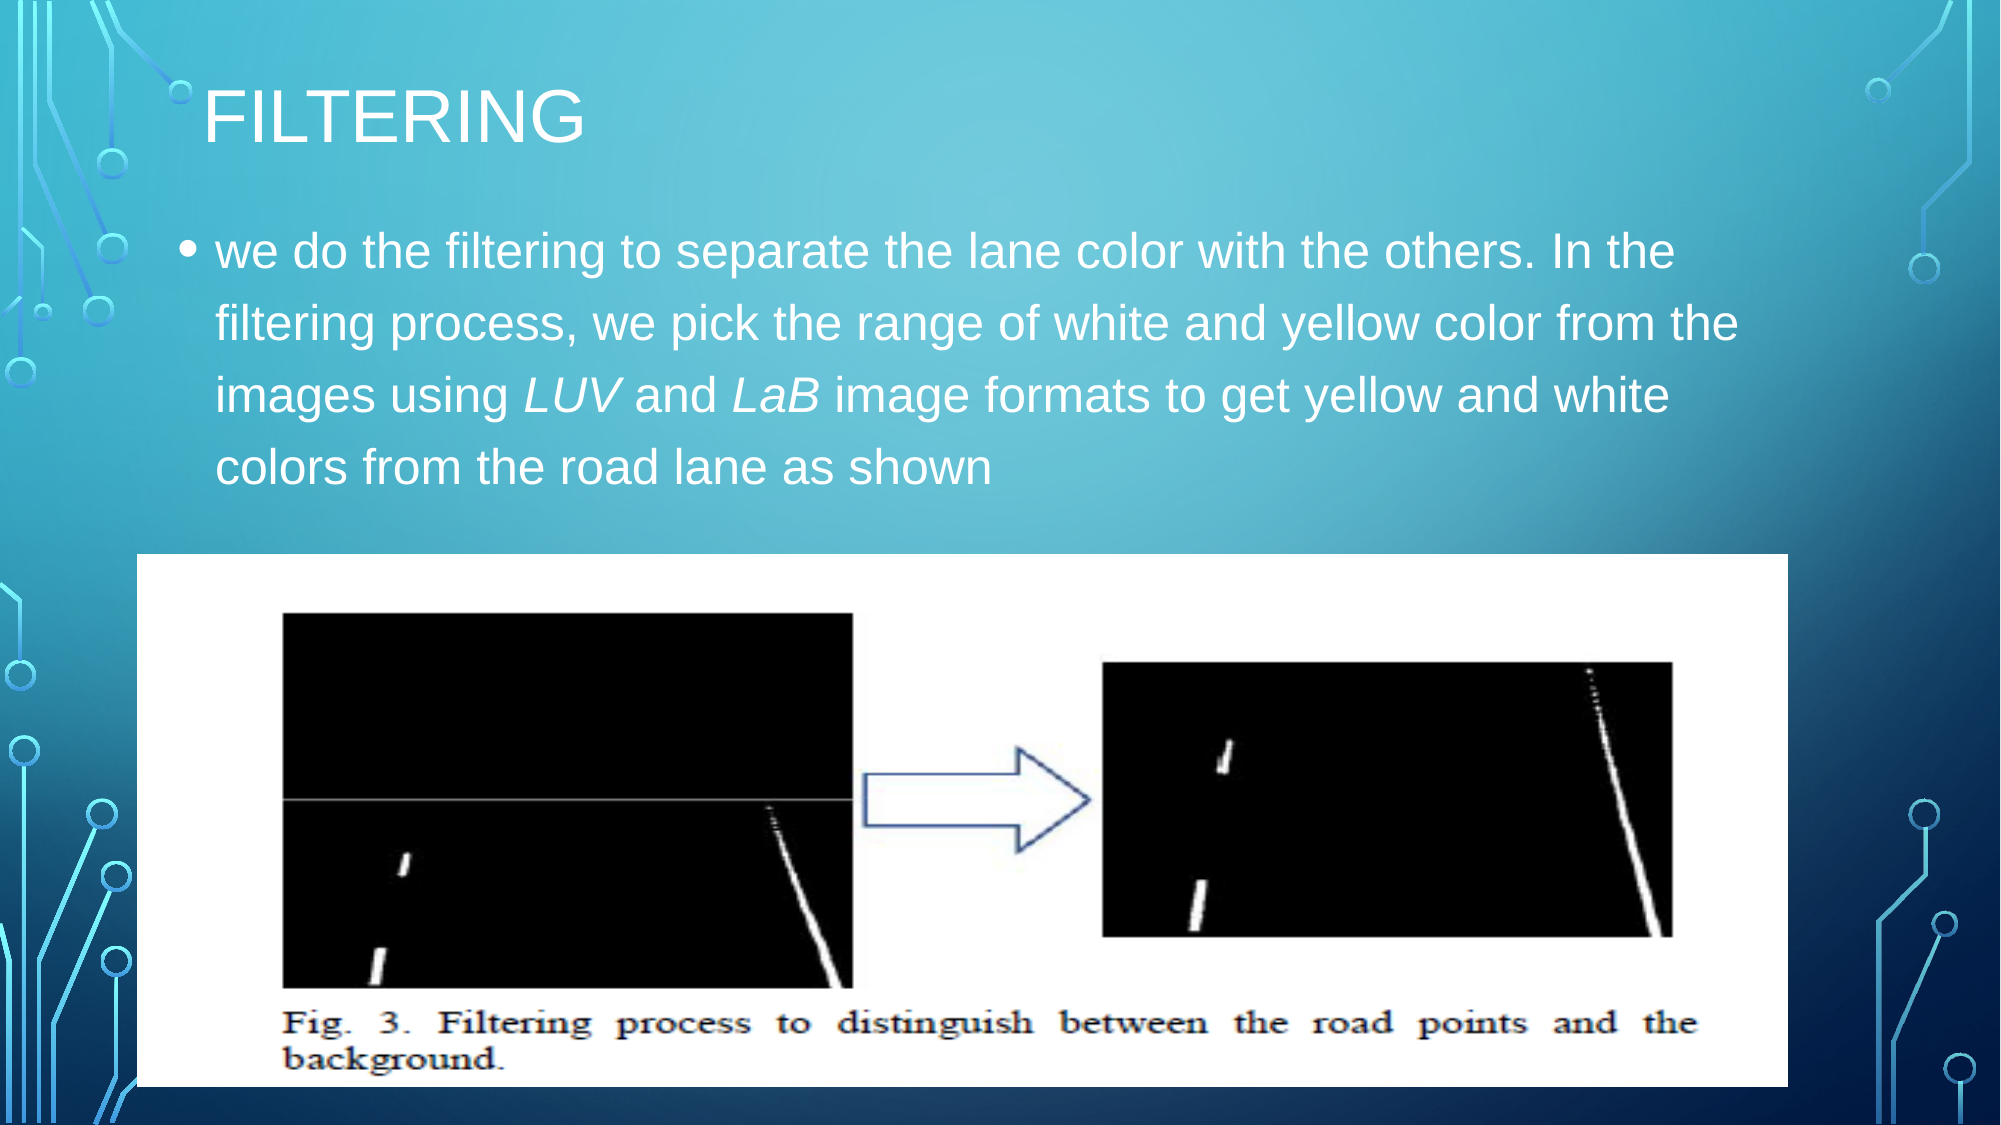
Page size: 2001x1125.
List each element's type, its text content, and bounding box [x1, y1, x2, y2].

title filtering [187, 0, 1813, 240]
picture [137, 554, 1788, 1087]
list we do the filtering to separate the lane color with the others. In the filtering process, we pick the range of white and yellow color from the images using LUV and LaB image formats to get yellow and white colors from the road lane as shown [162, 198, 1788, 554]
